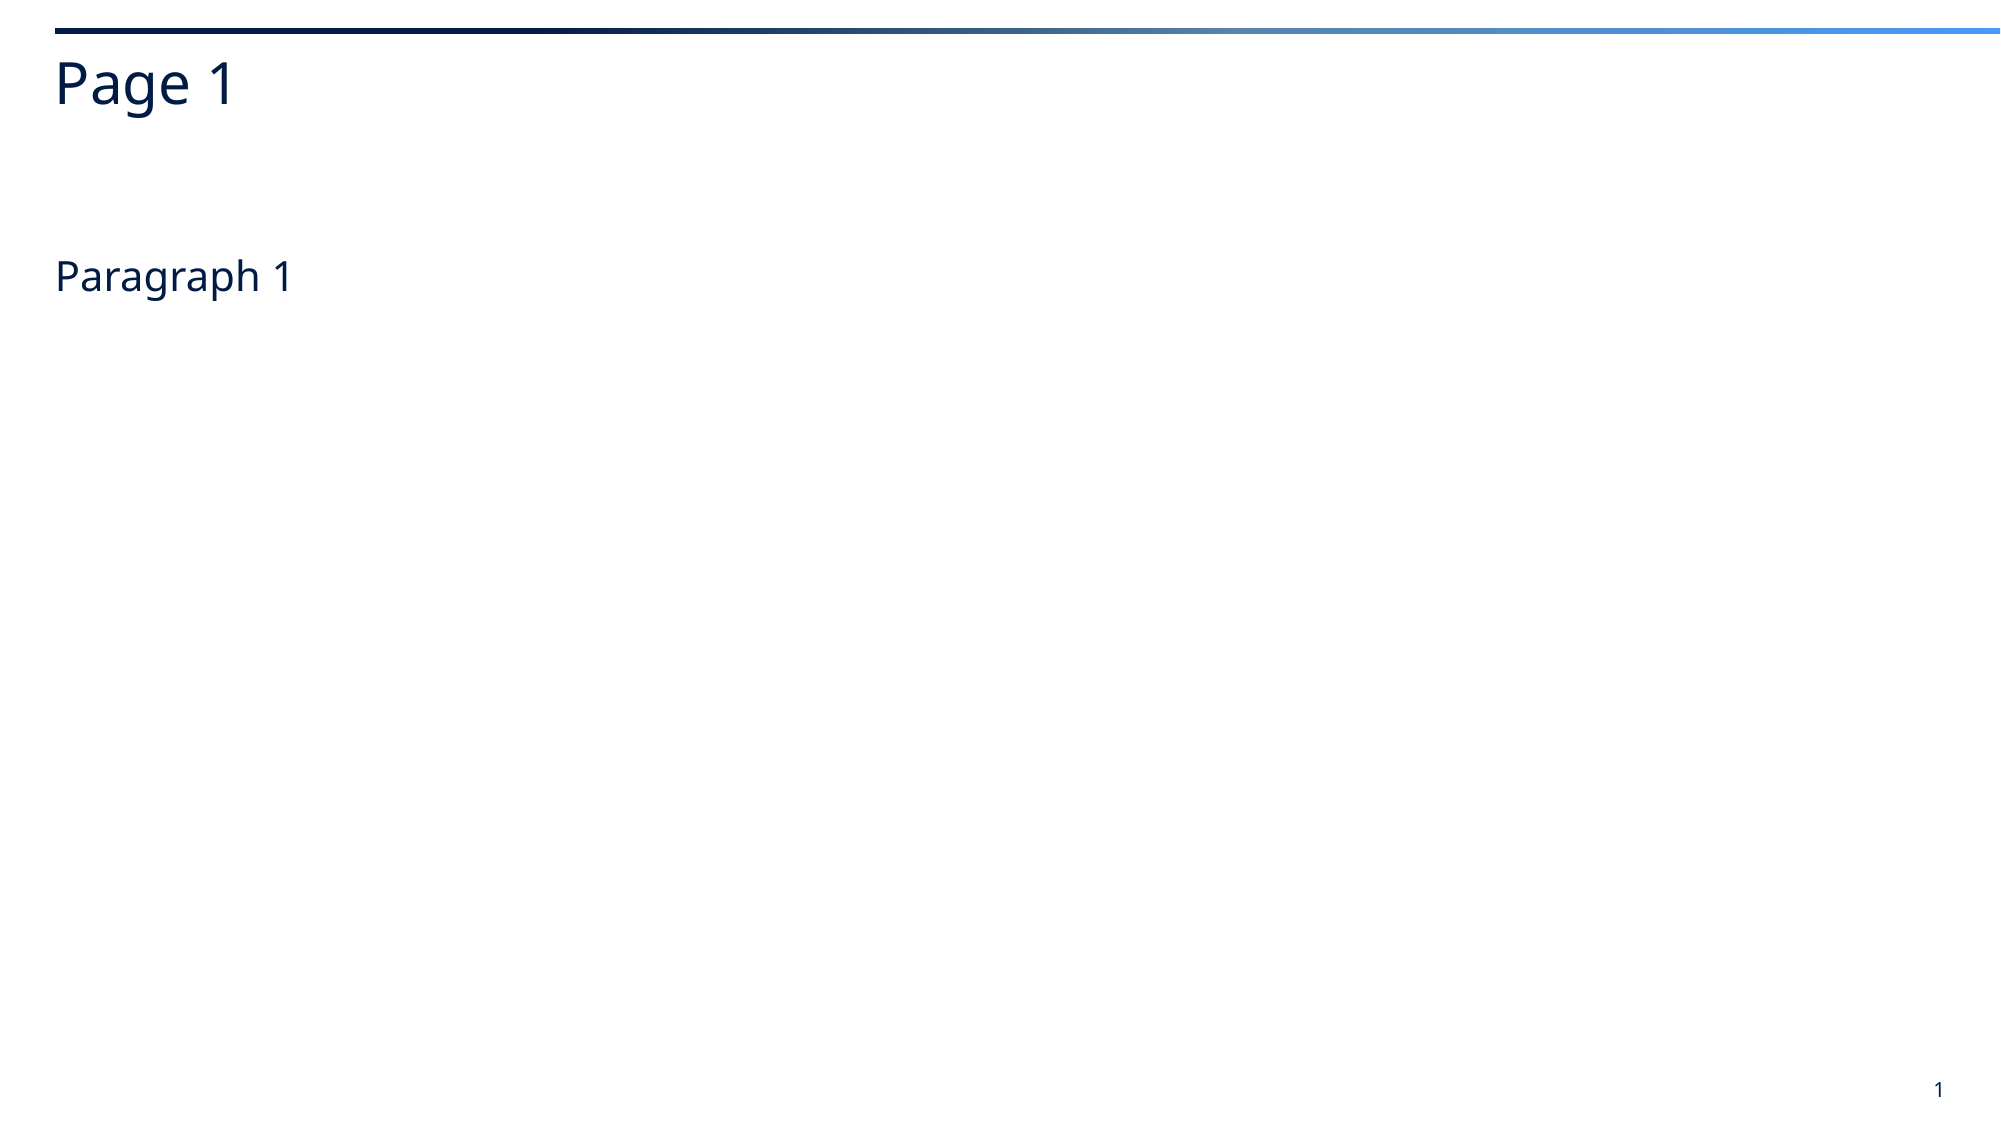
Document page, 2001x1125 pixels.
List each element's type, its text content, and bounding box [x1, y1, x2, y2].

list Paragraph 1 [55, 249, 1945, 1035]
picture [55, 28, 2001, 34]
title Page 1 [55, 48, 1945, 124]
